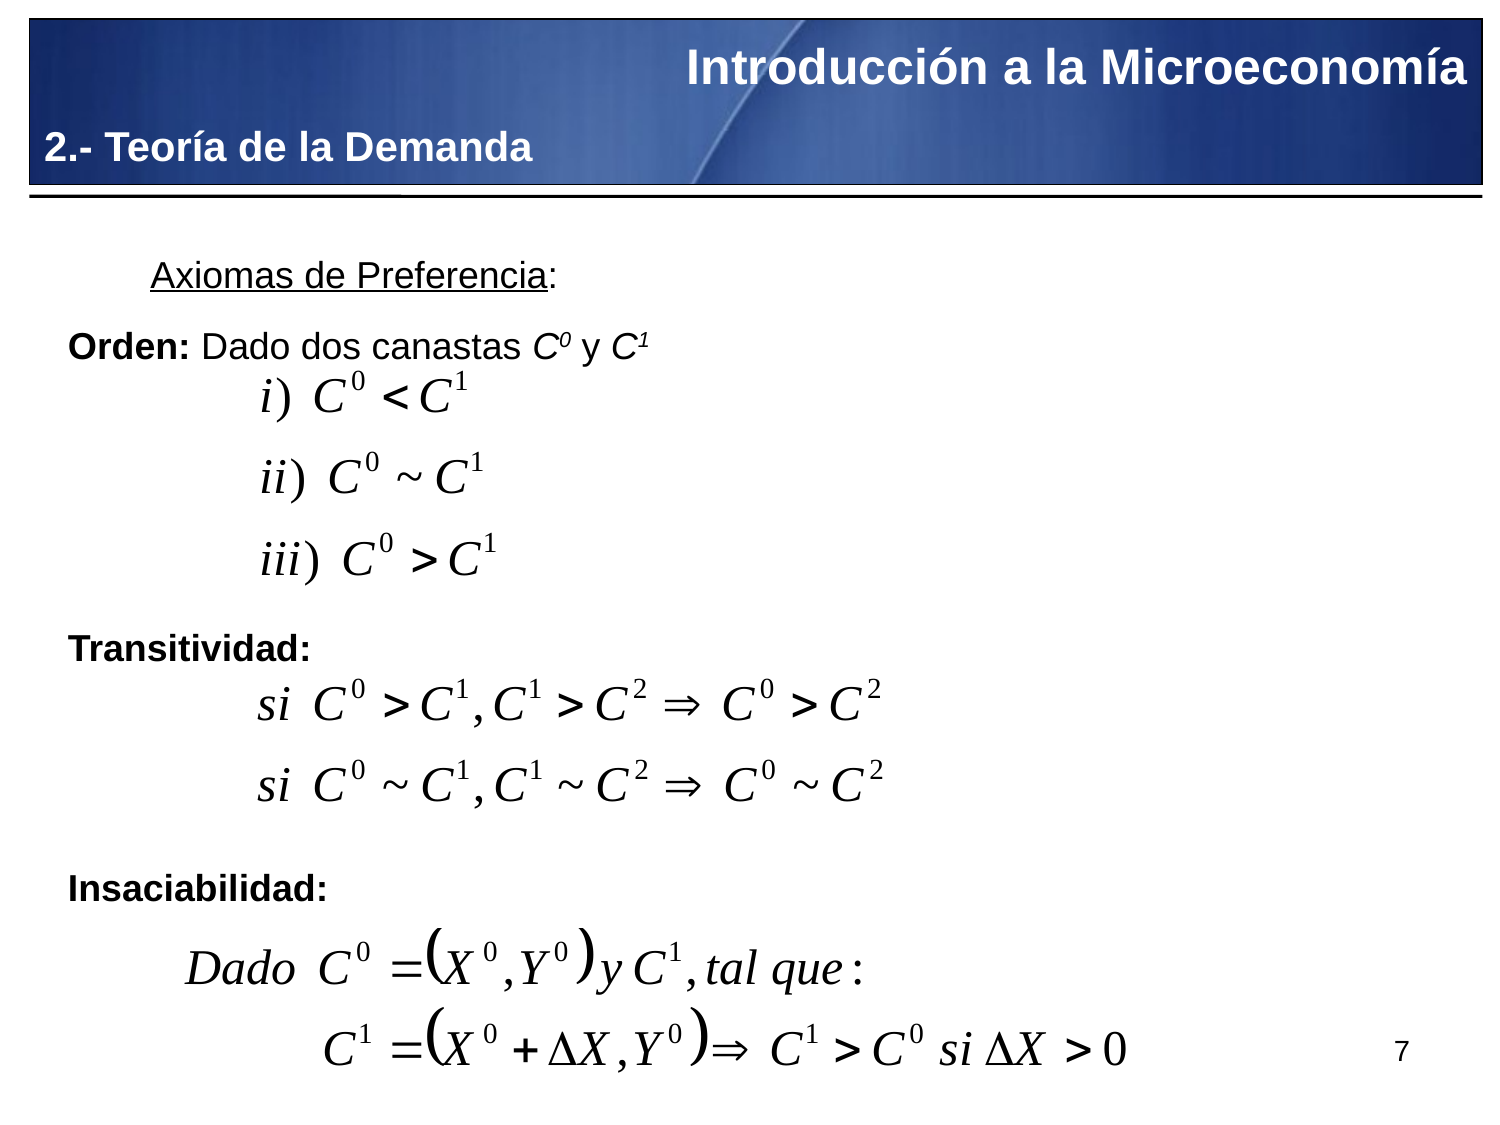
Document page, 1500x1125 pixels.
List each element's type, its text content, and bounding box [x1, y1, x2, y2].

text_box Insaciabilidad: [53, 856, 715, 917]
slide_number 7 [1074, 1024, 1426, 1103]
text_box Introducción a la Microeconomía [608, 26, 1483, 102]
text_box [248, 663, 895, 823]
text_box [176, 928, 1135, 1087]
text_box Orden: Dado dos canastas C0 y C1 [53, 314, 715, 374]
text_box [253, 356, 504, 599]
text_box Axiomas de Preferencia: [135, 243, 632, 304]
text_box 2.- Teoría de la Demanda [29, 112, 585, 178]
text_box [29, 19, 1483, 185]
text_box Transitividad: [53, 616, 715, 677]
